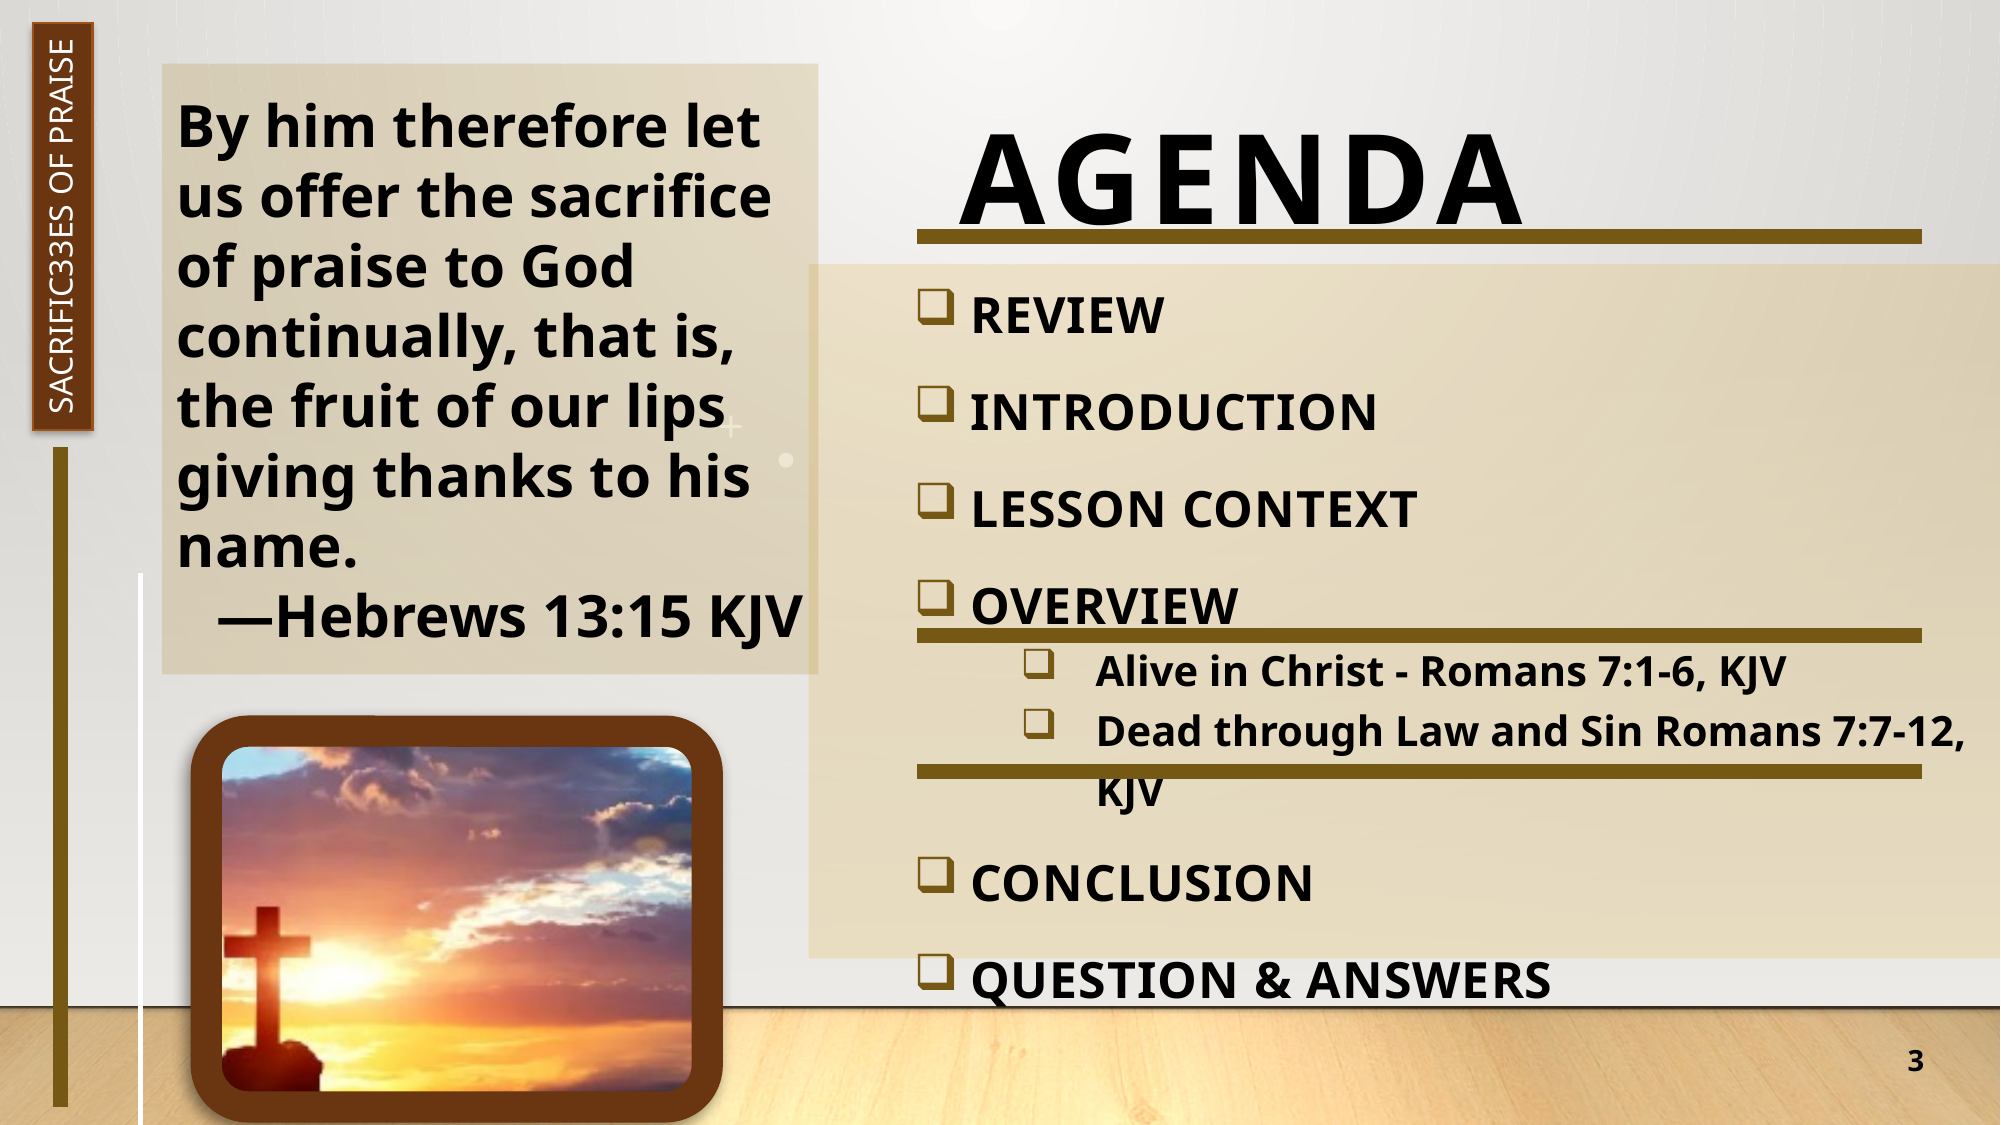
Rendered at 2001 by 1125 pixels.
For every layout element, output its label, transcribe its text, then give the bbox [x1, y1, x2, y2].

text_box By him therefore let us offer the sacrifice of praise to God continually, that is, the fruit of our lips giving thanks to his name. —Hebrews 13:15 KJV [161, 63, 819, 675]
title Agenda [762, 0, 1720, 260]
picture [143, 730, 2000, 1125]
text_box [32, 22, 93, 1108]
text_box 3 [1489, 1032, 1940, 1092]
picture [0, 1006, 138, 1125]
list Review Introduction Lesson Context Overview Alive in Christ - Romans 7:1-6, KJV Dead through Law and Sin Romans 7:7-12, KJV Conclusion Question & Answers [808, 264, 2000, 959]
